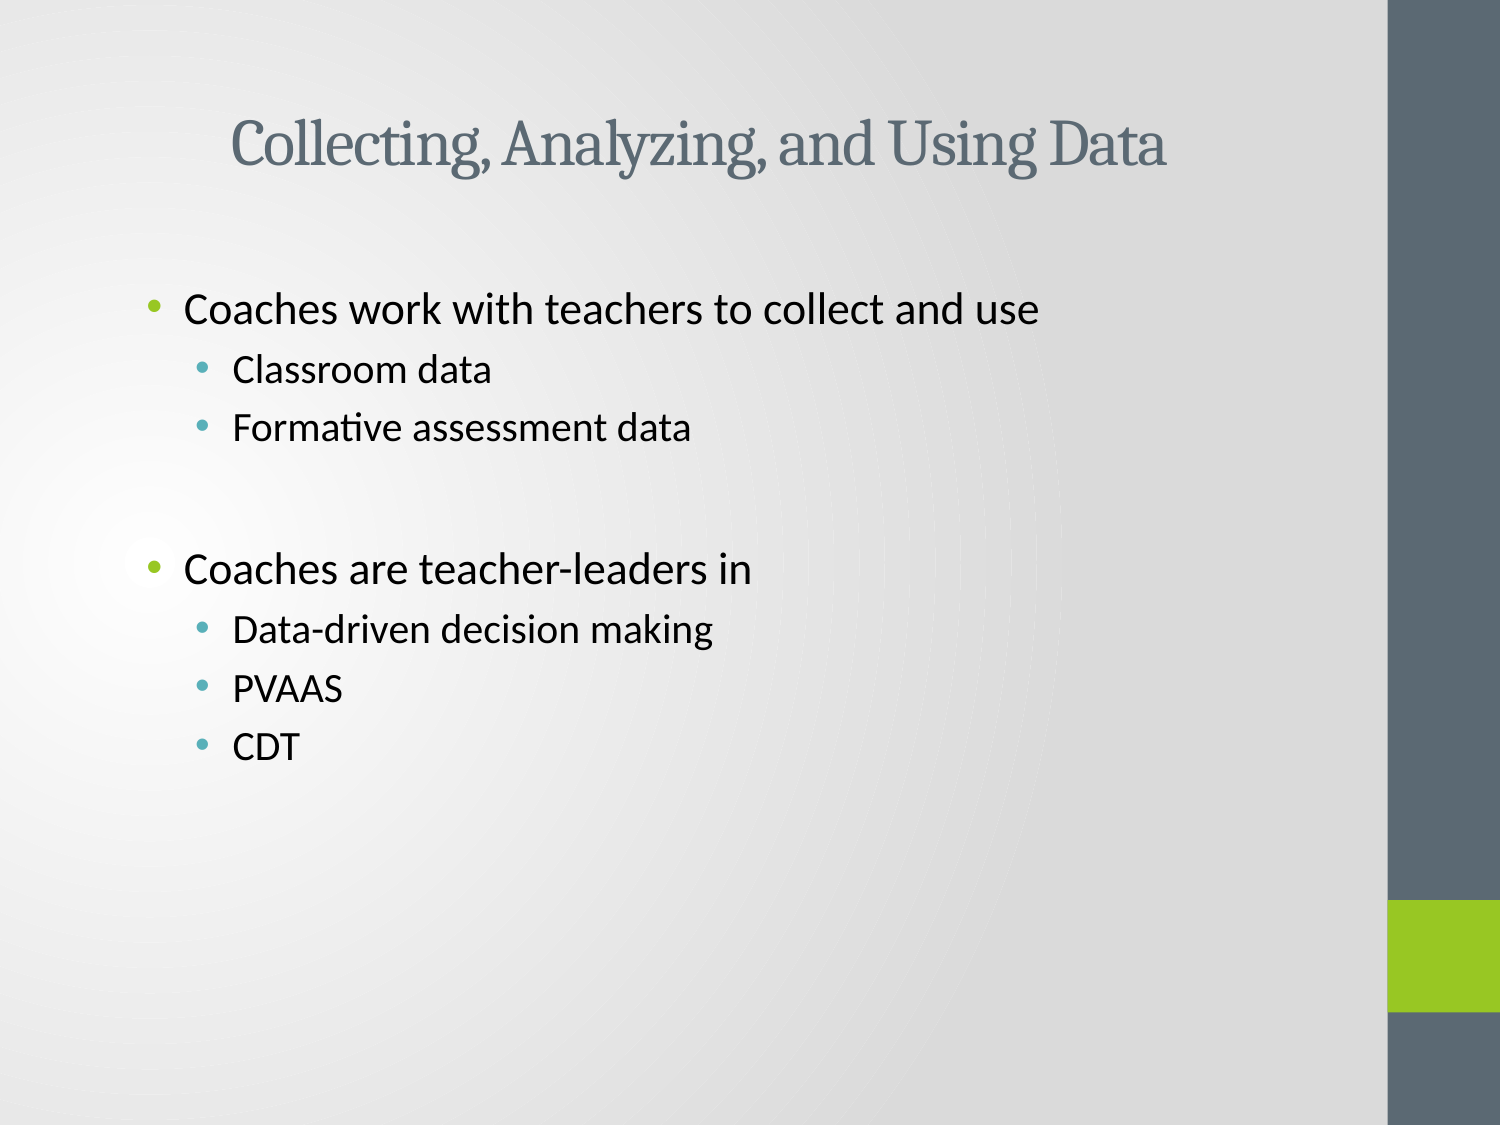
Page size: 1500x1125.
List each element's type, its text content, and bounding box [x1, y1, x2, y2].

title Collecting, Analyzing, and Using Data [75, 45, 1325, 233]
list Coaches work with teachers to collect and use Classroom data Formative assessment data Coaches are teacher-leaders in Data-driven decision making PVAAS CDT [112, 271, 1463, 1014]
